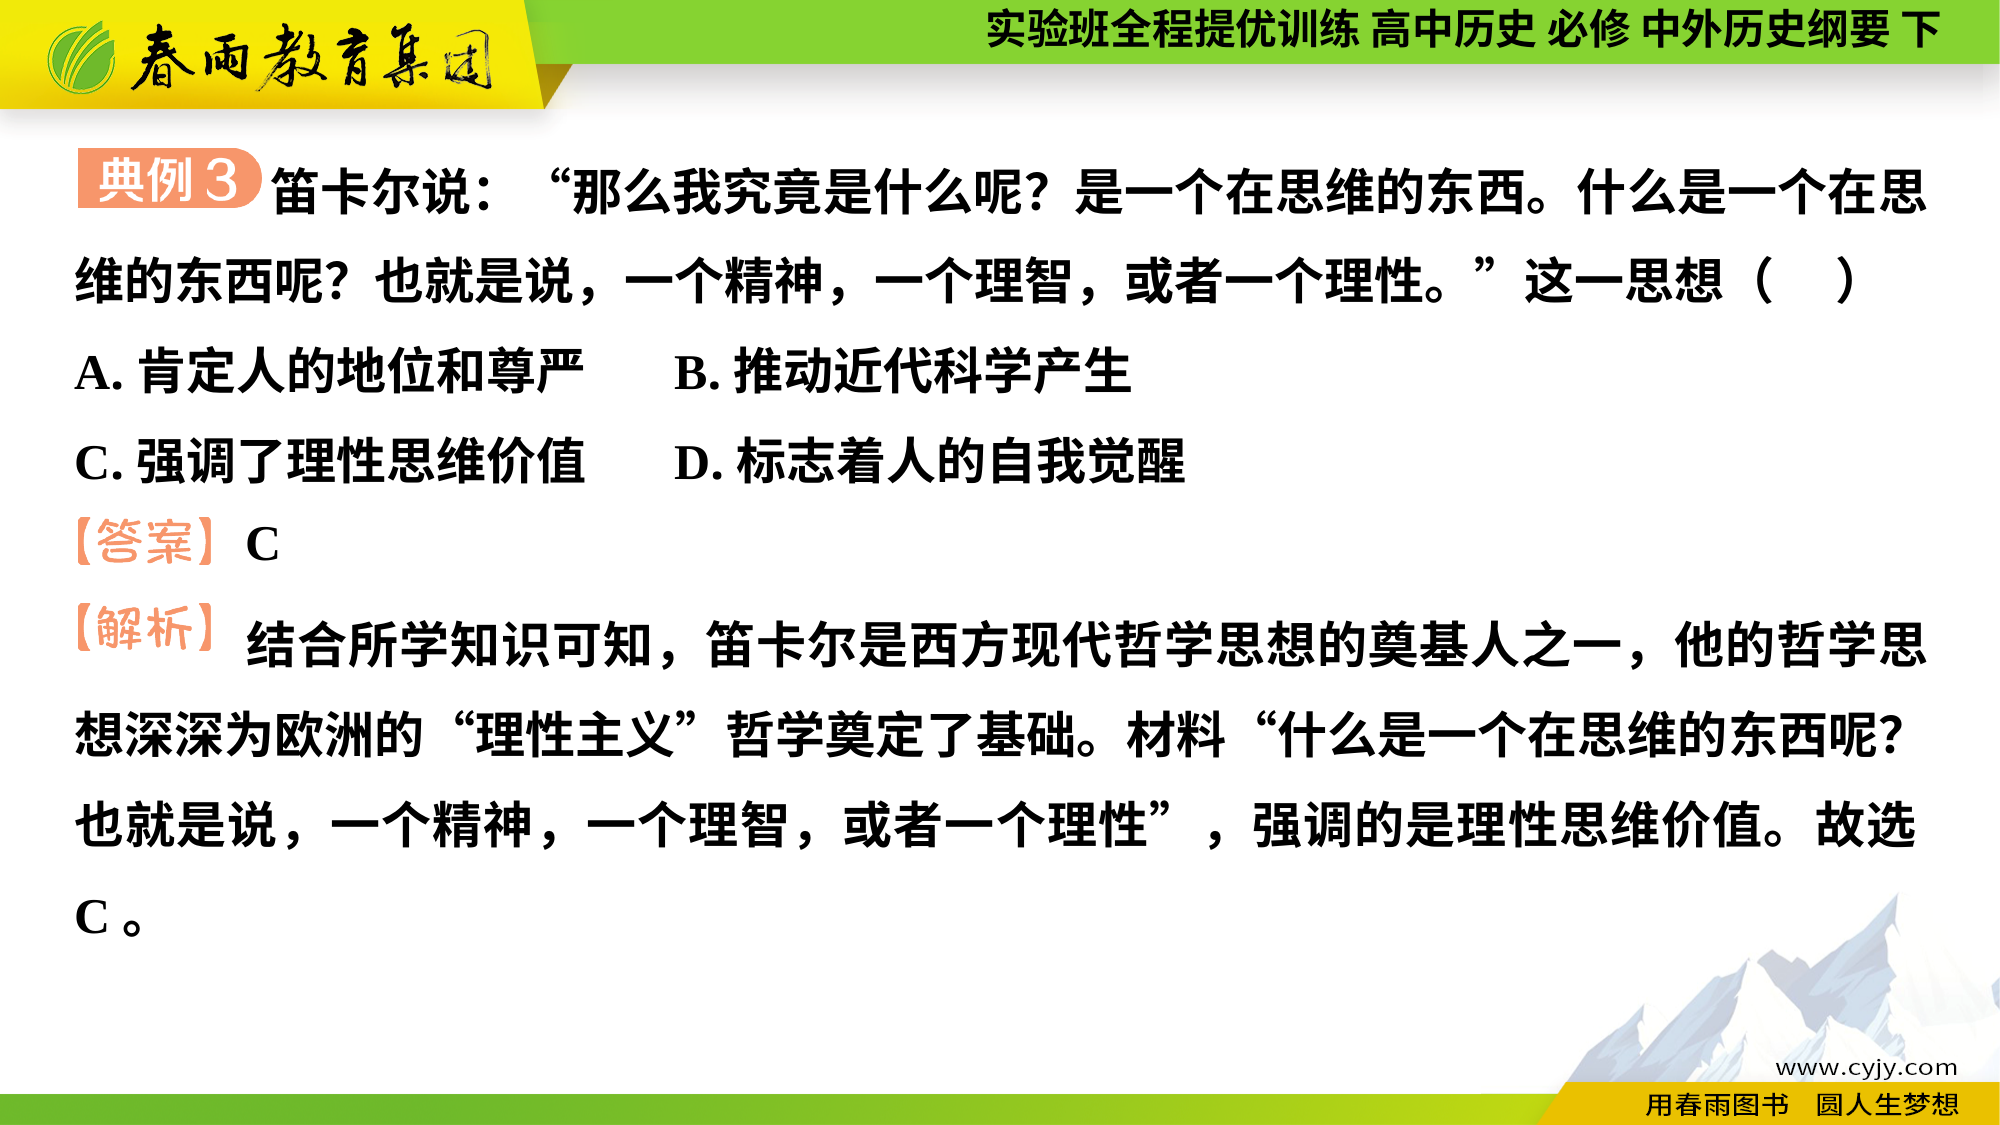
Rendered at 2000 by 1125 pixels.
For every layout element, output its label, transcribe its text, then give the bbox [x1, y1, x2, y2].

picture [0, 0, 2000, 1125]
text_box 结合所学知识可知，笛卡尔是西方现代哲学思想的奠基人之一，他的哲学思想深深为欧洲的“理性主义”哲学奠定了基础。材料“什么是一个在思维的东西呢？也就是说，一个精神，一个理智，或者一个理性”，强调的是理性思维价值。故选C。 [59, 575, 1944, 951]
list 笛卡尔说：“那么我究竟是什么呢？是一个在思维的东西。什么是一个在思维的东西呢？也就是说，一个精神，一个理智，或者一个理性。”这一思想（ ） A.肯定人的地位和尊严 B.推动近代科学产生 C.强调了理性思维价值 D.标志着人的自我觉醒 [59, 122, 1944, 502]
text_box C [230, 503, 296, 575]
